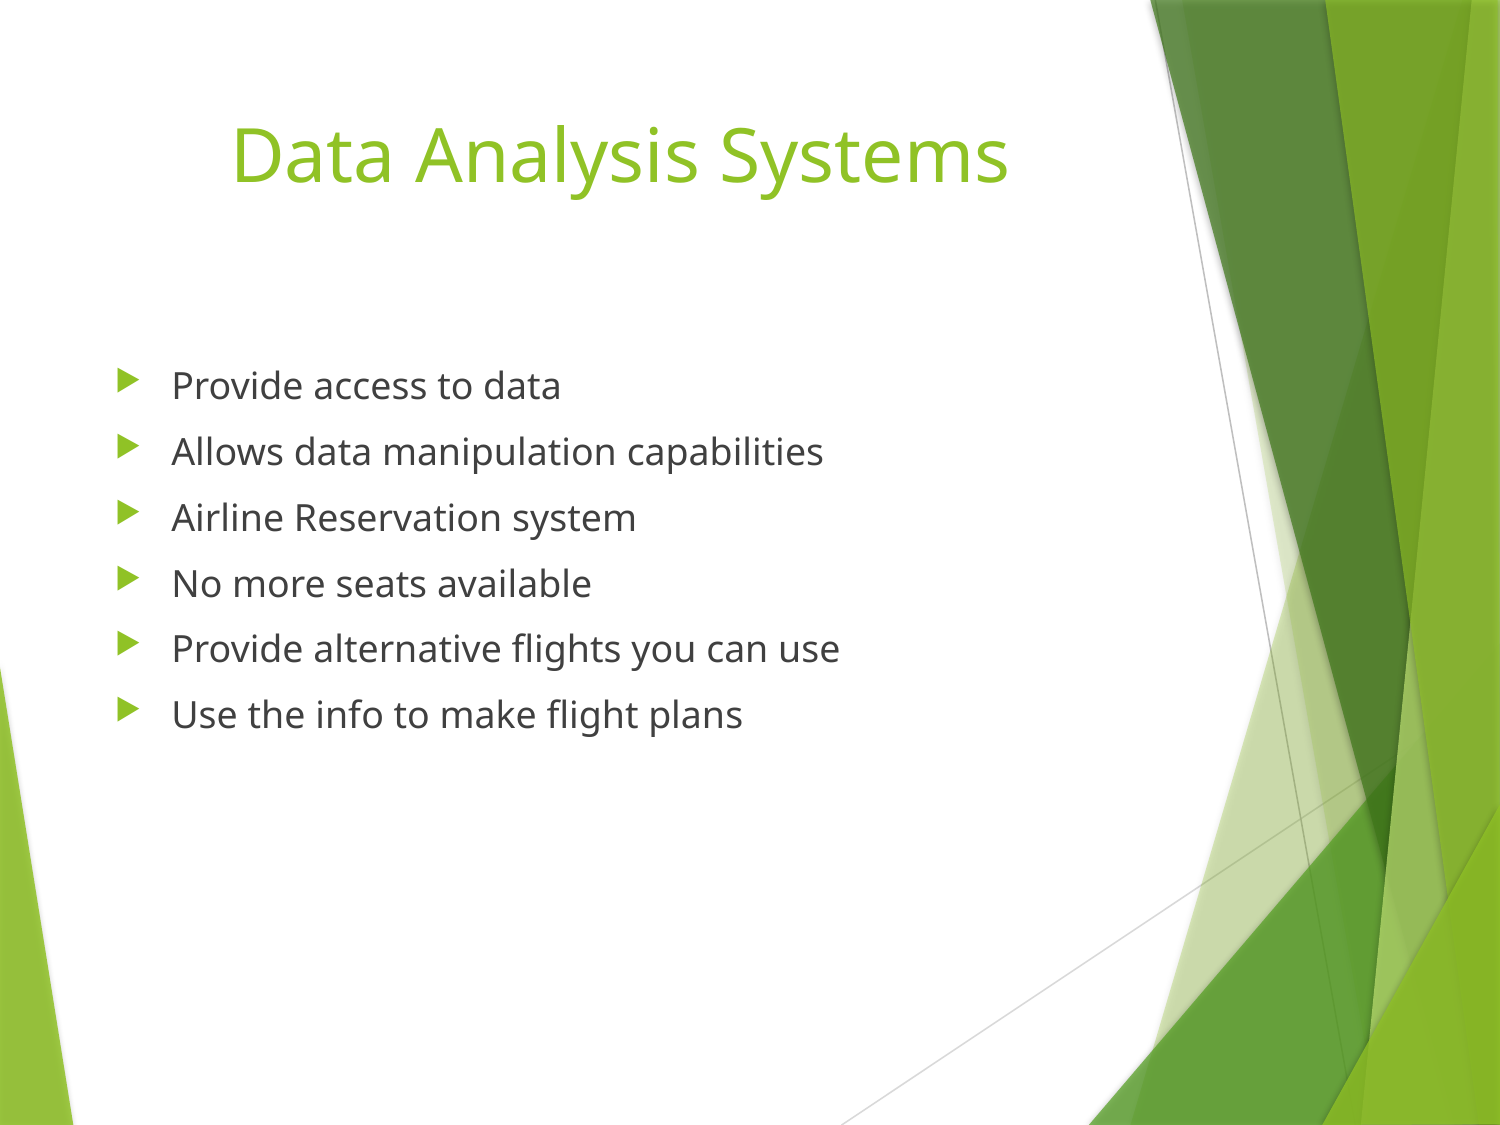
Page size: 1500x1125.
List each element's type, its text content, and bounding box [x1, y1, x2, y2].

title Data Analysis Systems [99, 99, 1142, 317]
list Provide access to data Allows data manipulation capabilities Airline Reservation system No more seats available Provide alternative flights you can use Use the info to make flight plans [99, 354, 1142, 992]
